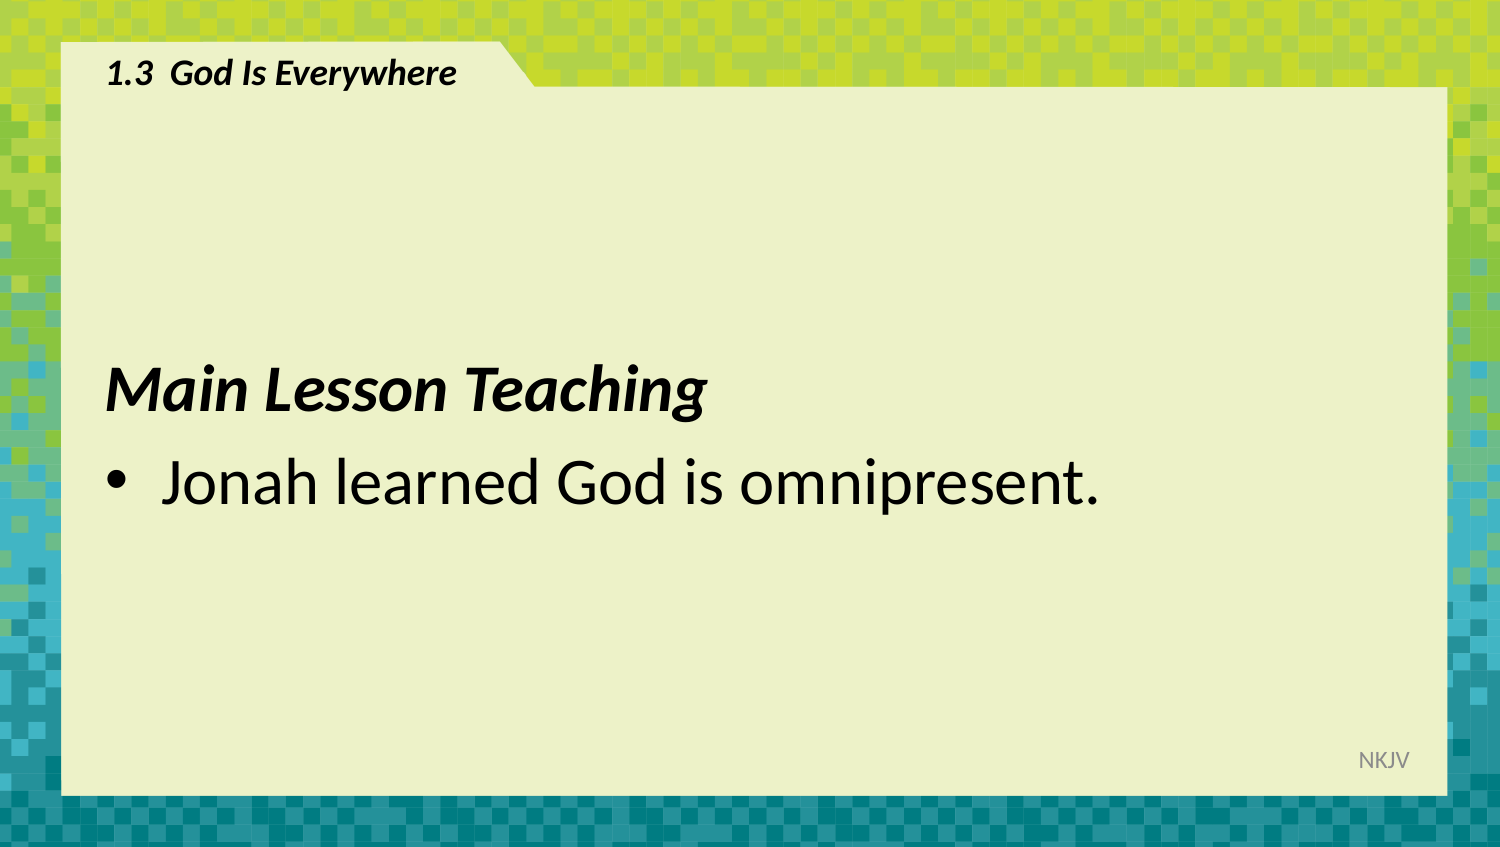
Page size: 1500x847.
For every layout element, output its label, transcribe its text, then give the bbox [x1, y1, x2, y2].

footer NKJV [950, 736, 1425, 782]
title 1.3 God Is Everywhere [89, 33, 1420, 108]
list Main Lesson Teaching Jonah learned God is omnipresent. [89, 141, 1403, 722]
picture [0, 0, 1500, 847]
